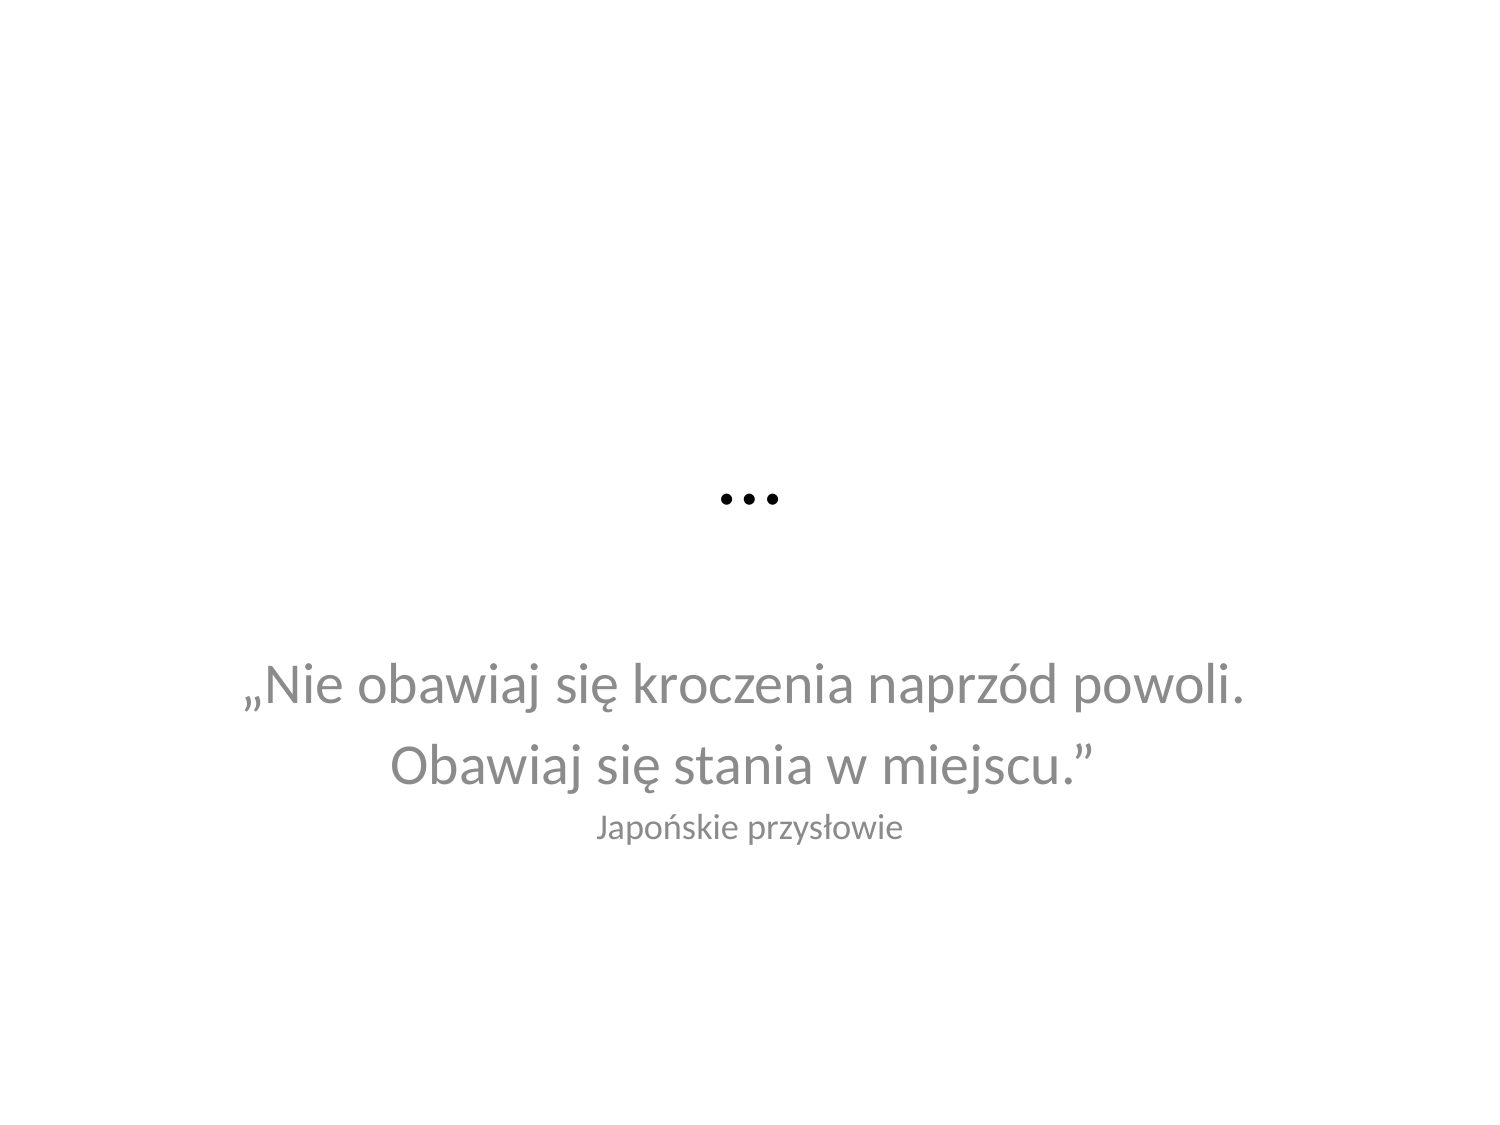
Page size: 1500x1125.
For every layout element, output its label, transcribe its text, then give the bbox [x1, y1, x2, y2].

title … [112, 349, 1388, 586]
subtitle „Nie obawiaj się kroczenia naprzód powoli. Obawiaj się stania w miejscu.” Japońskie przysłowie [225, 637, 1275, 925]
